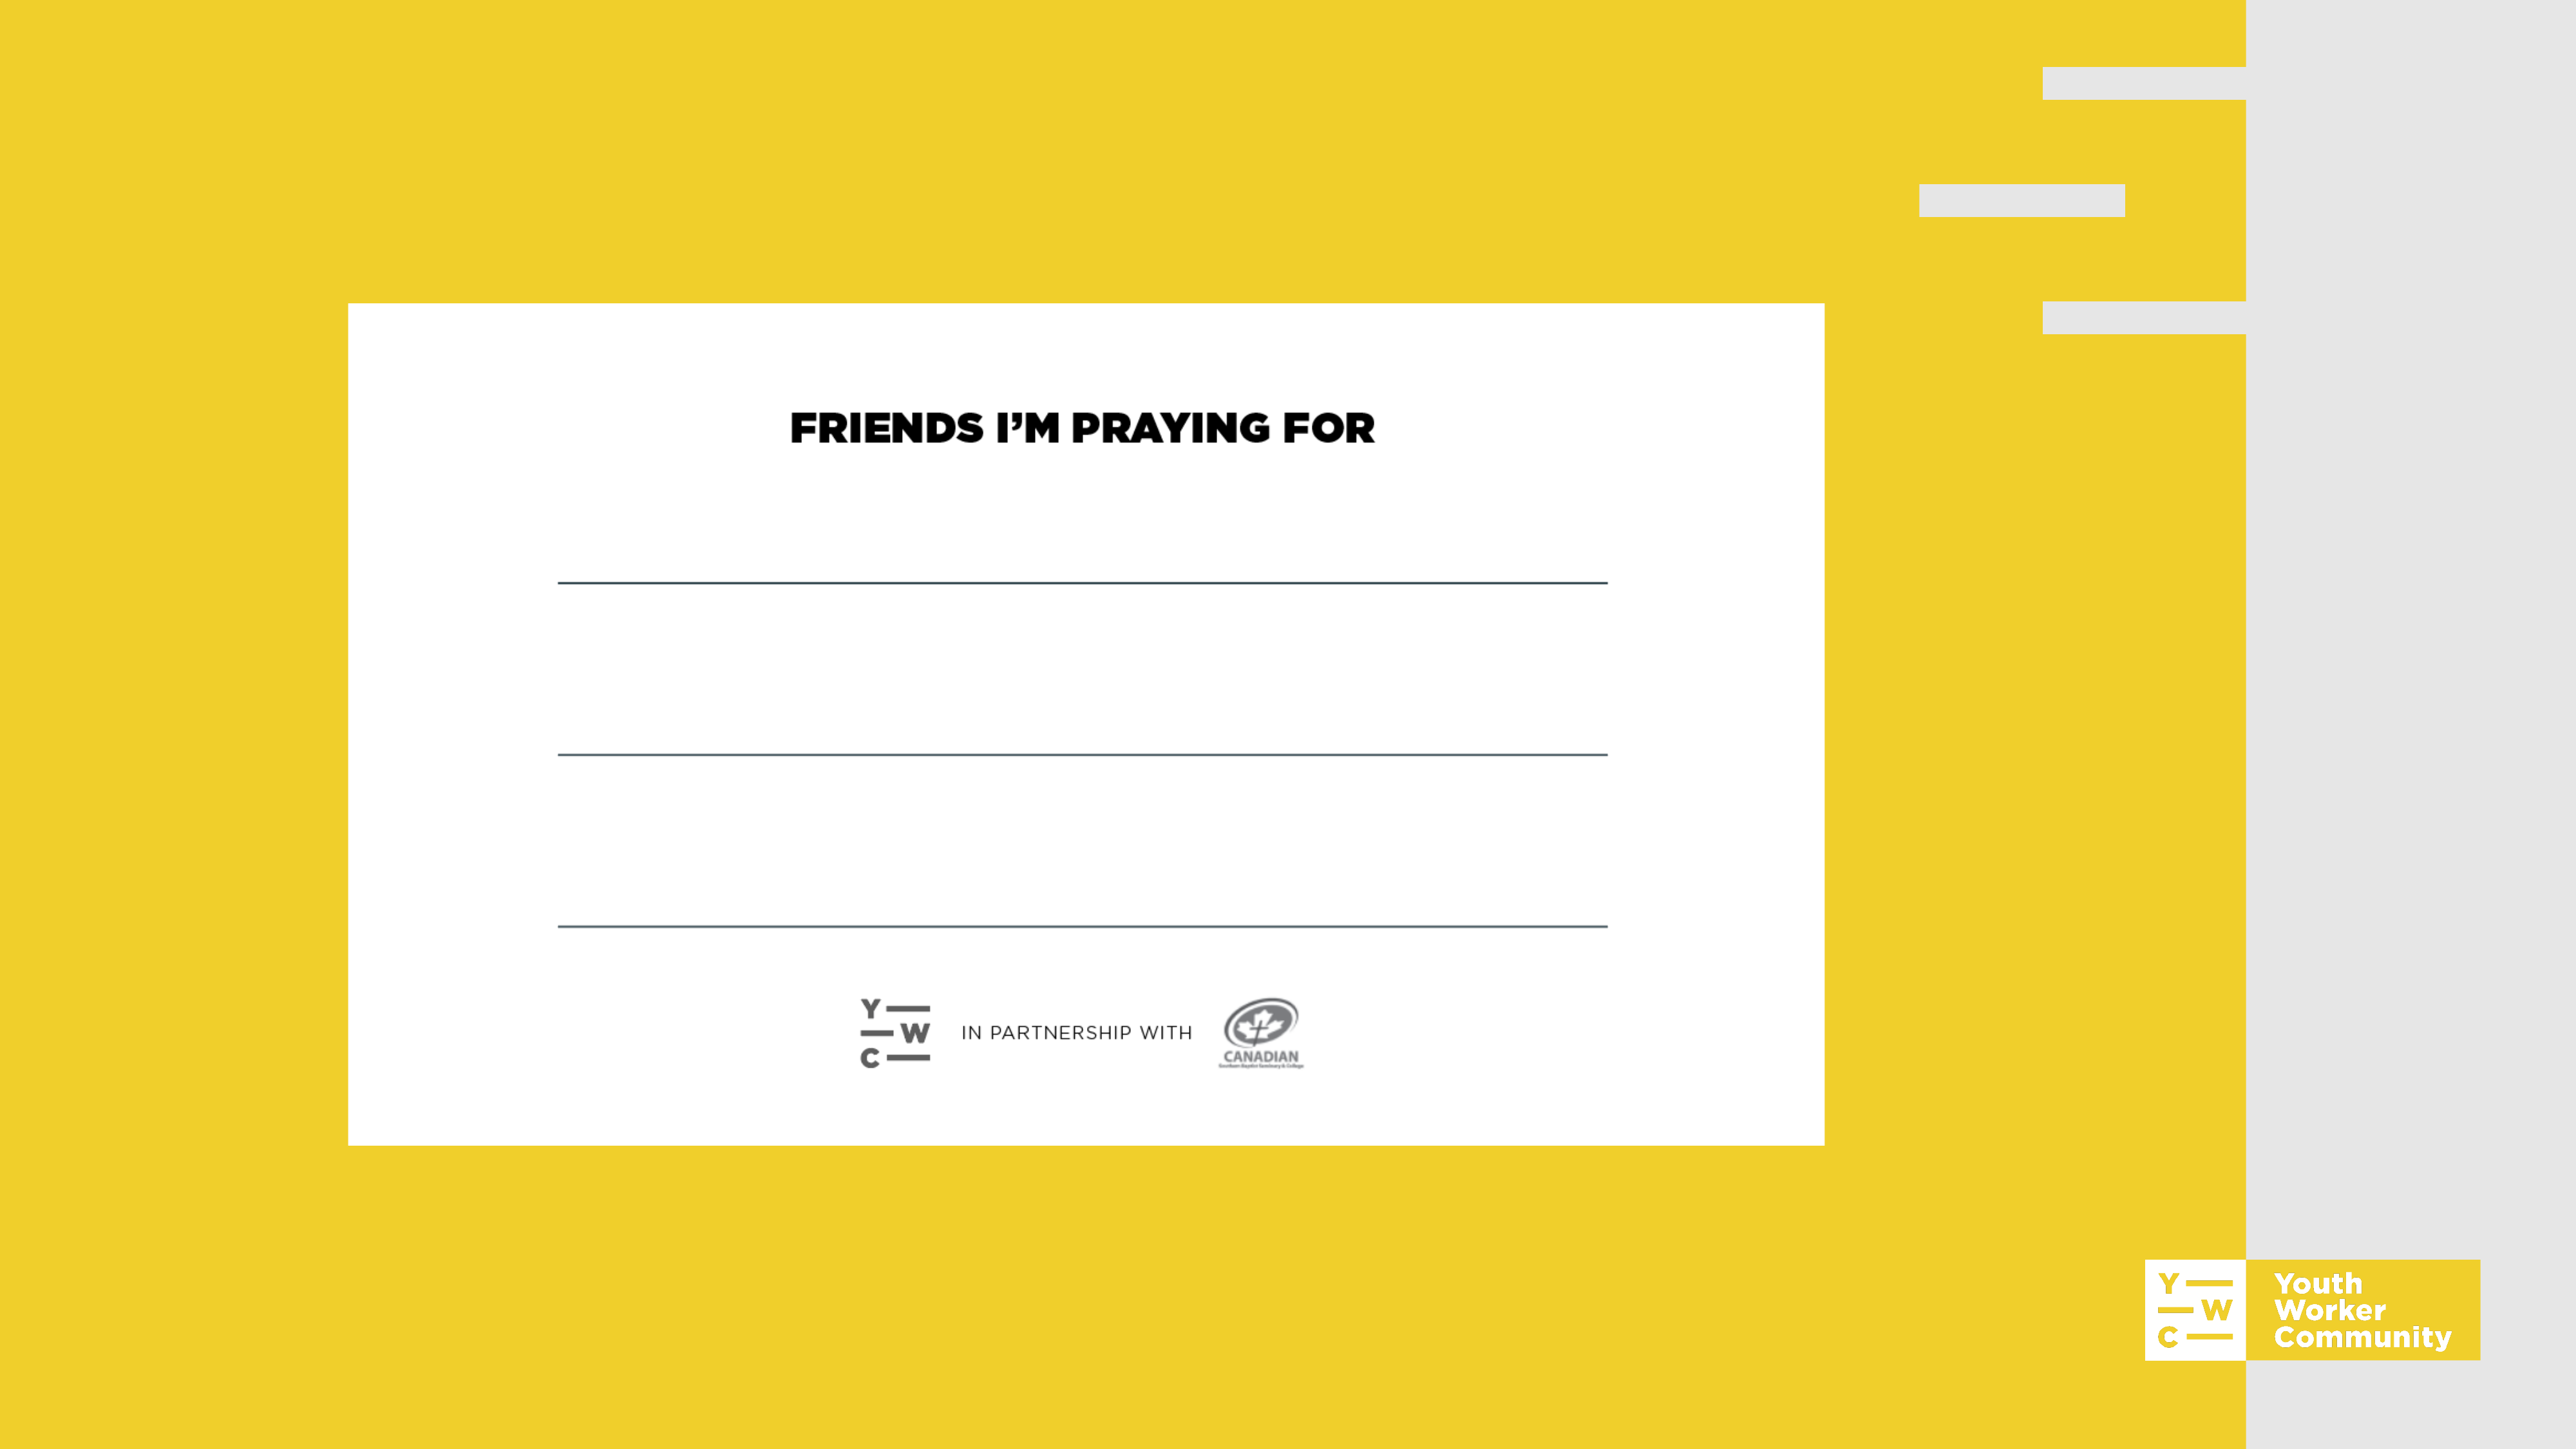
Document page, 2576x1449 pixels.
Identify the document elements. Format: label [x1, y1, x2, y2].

picture [348, 303, 1825, 1146]
picture [2145, 1260, 2452, 1361]
